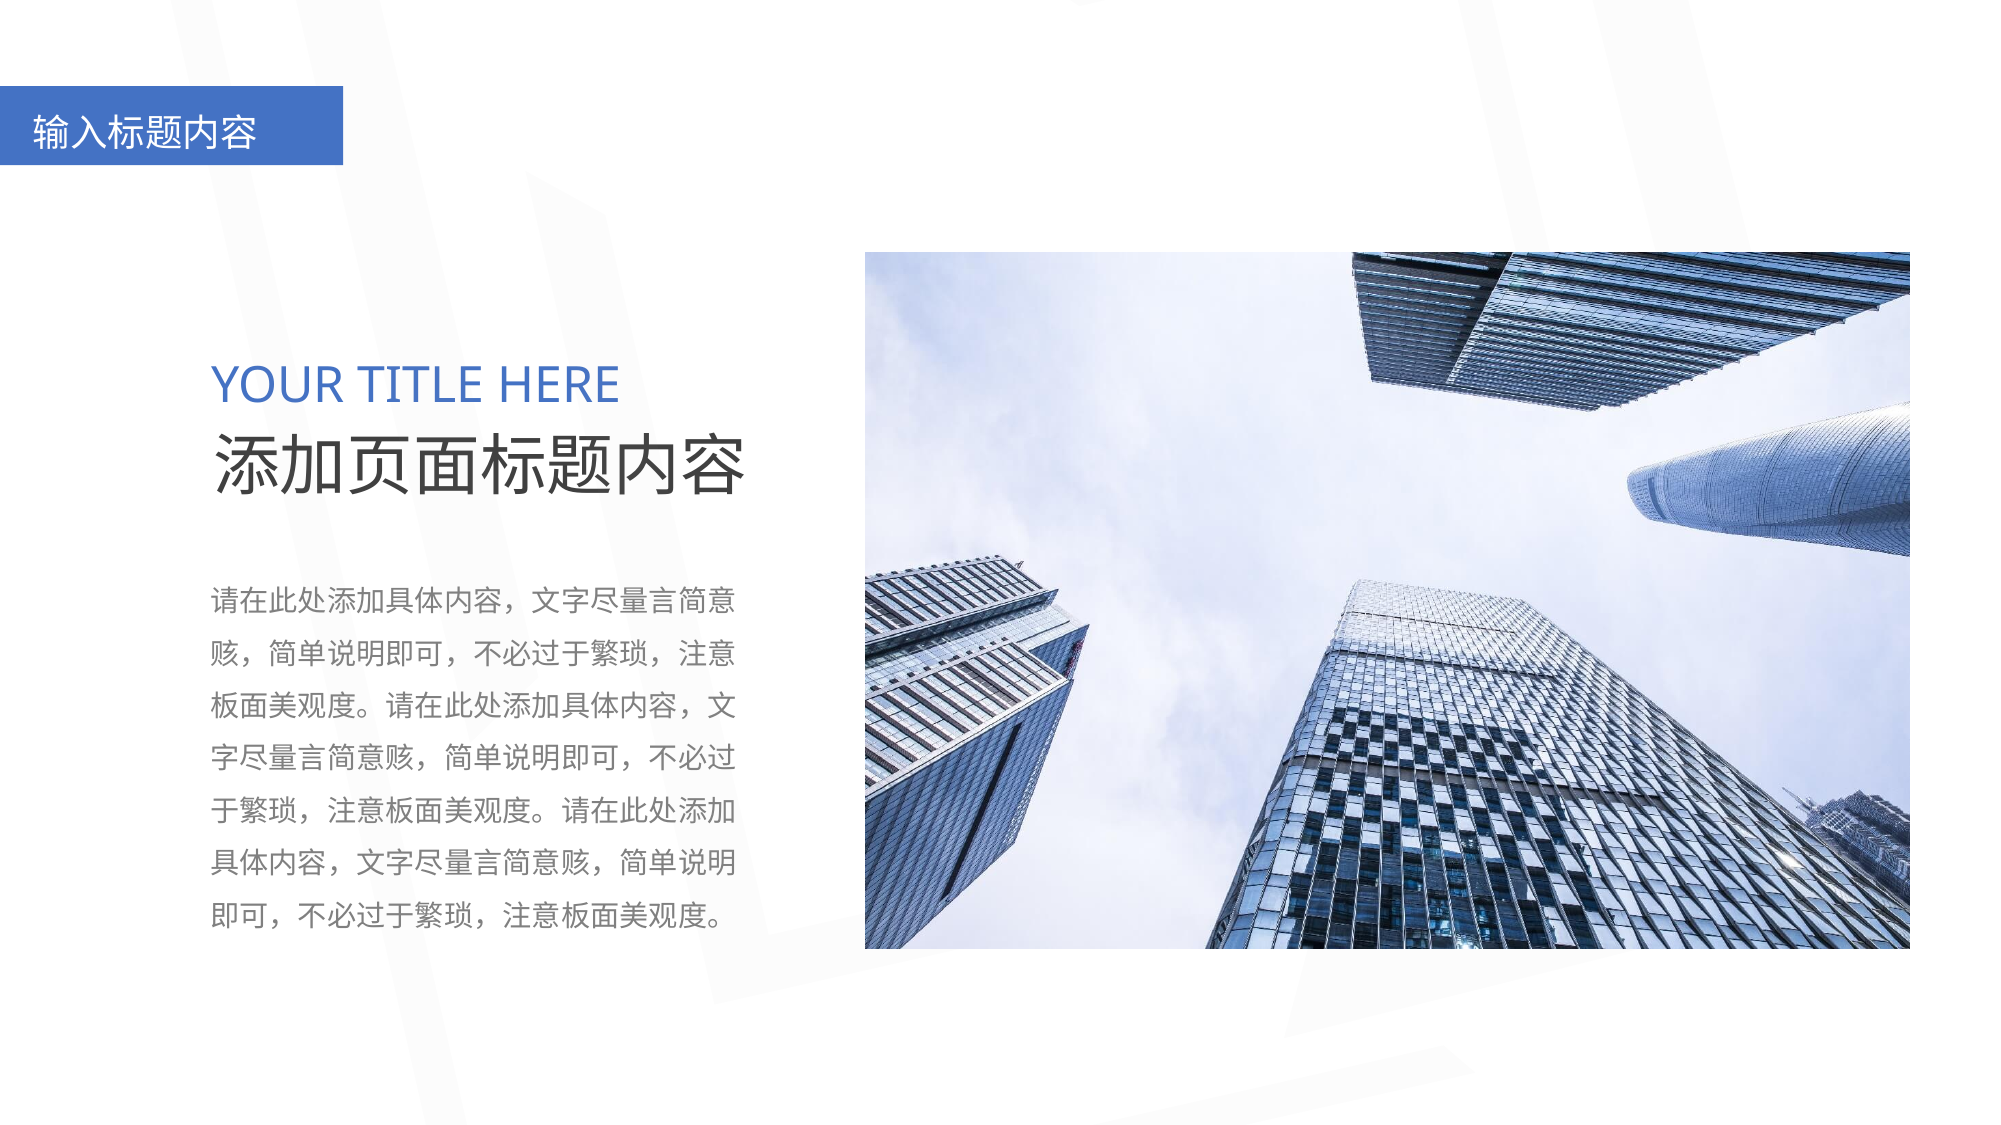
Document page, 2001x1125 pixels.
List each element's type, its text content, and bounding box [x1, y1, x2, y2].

text_box 请在此处添加具体内容，文字尽量言简意赅，简单说明即可，不必过于繁琐，注意板面美观度。请在此处添加具体内容，文字尽量言简意赅，简单说明即可，不必过于繁琐，注意板面美观度。请在此处添加具体内容，文字尽量言简意赅，简单说明即可，不必过于繁琐，注意板面美观度。 [195, 557, 368, 940]
text_box [0, 86, 344, 166]
text_box 输入标题内容 [18, 101, 344, 166]
picture [865, 252, 1910, 949]
text_box YOUR TITLE HERE [196, 344, 368, 416]
text_box 添加页面标题内容 [198, 416, 368, 511]
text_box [368, 0, 1760, 1125]
